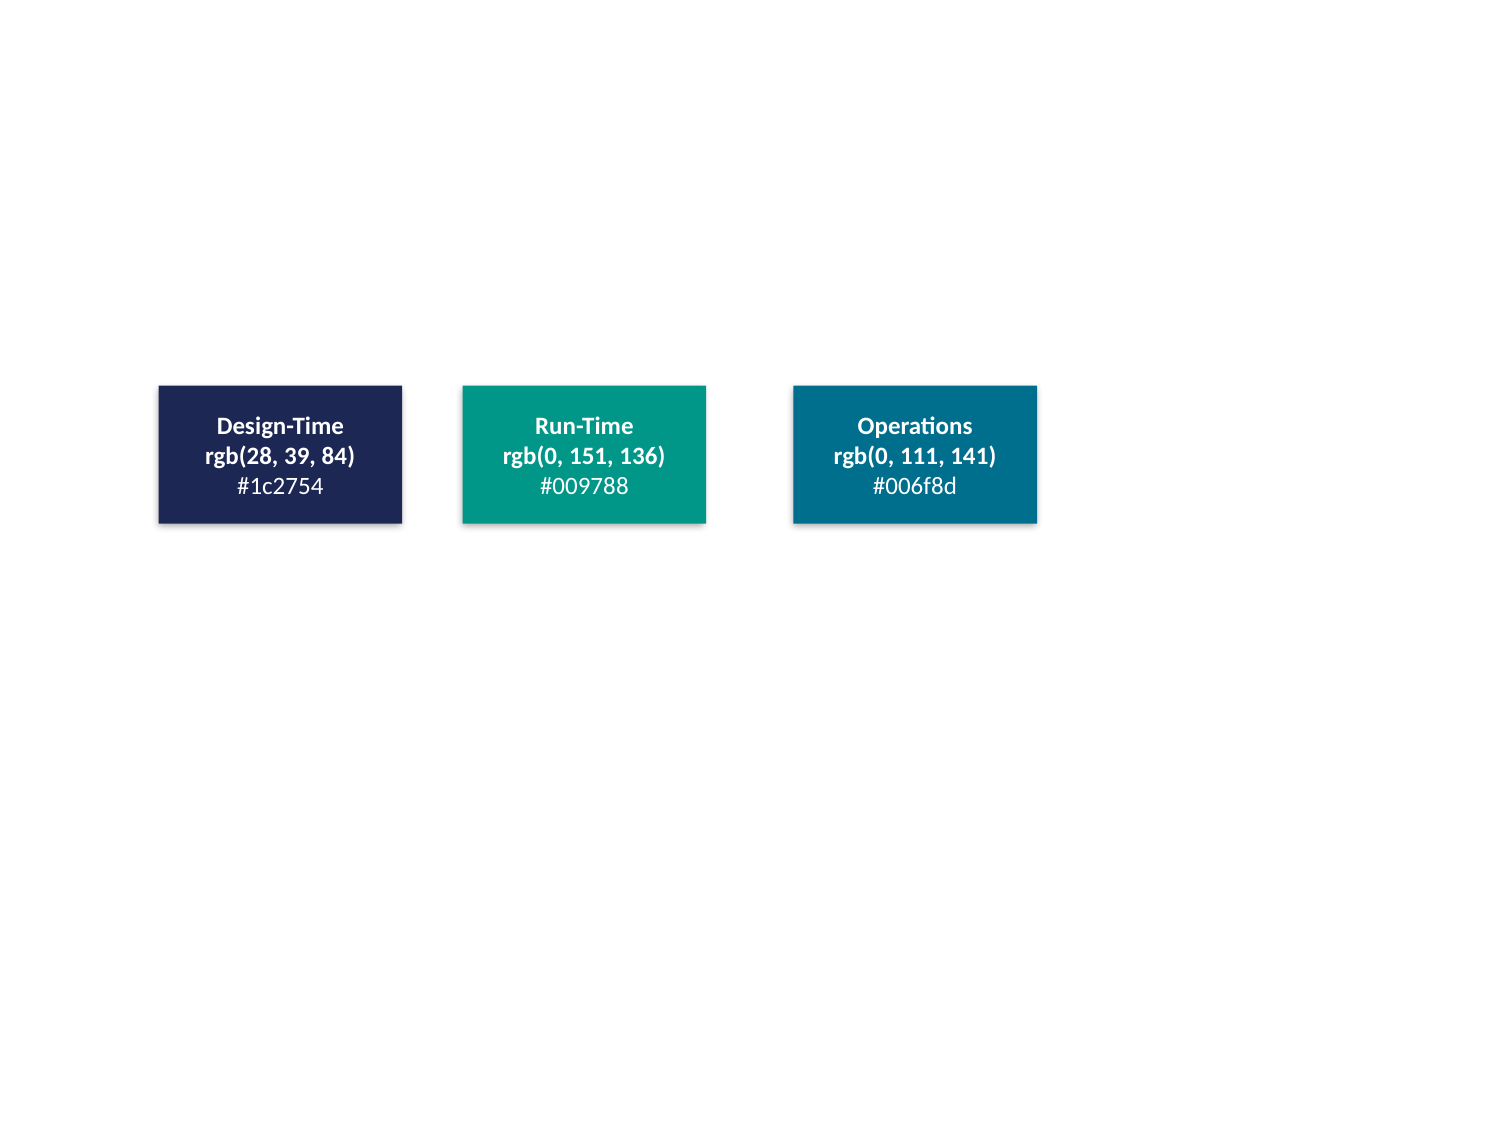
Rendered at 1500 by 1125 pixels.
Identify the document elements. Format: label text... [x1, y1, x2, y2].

text_box Run-Time rgb(0, 151, 136) #009788 [462, 385, 707, 524]
text_box Operations rgb(0, 111, 141) #006f8d [793, 385, 1038, 524]
text_box Design-Time rgb(28, 39, 84) #1c2754 [158, 385, 403, 524]
